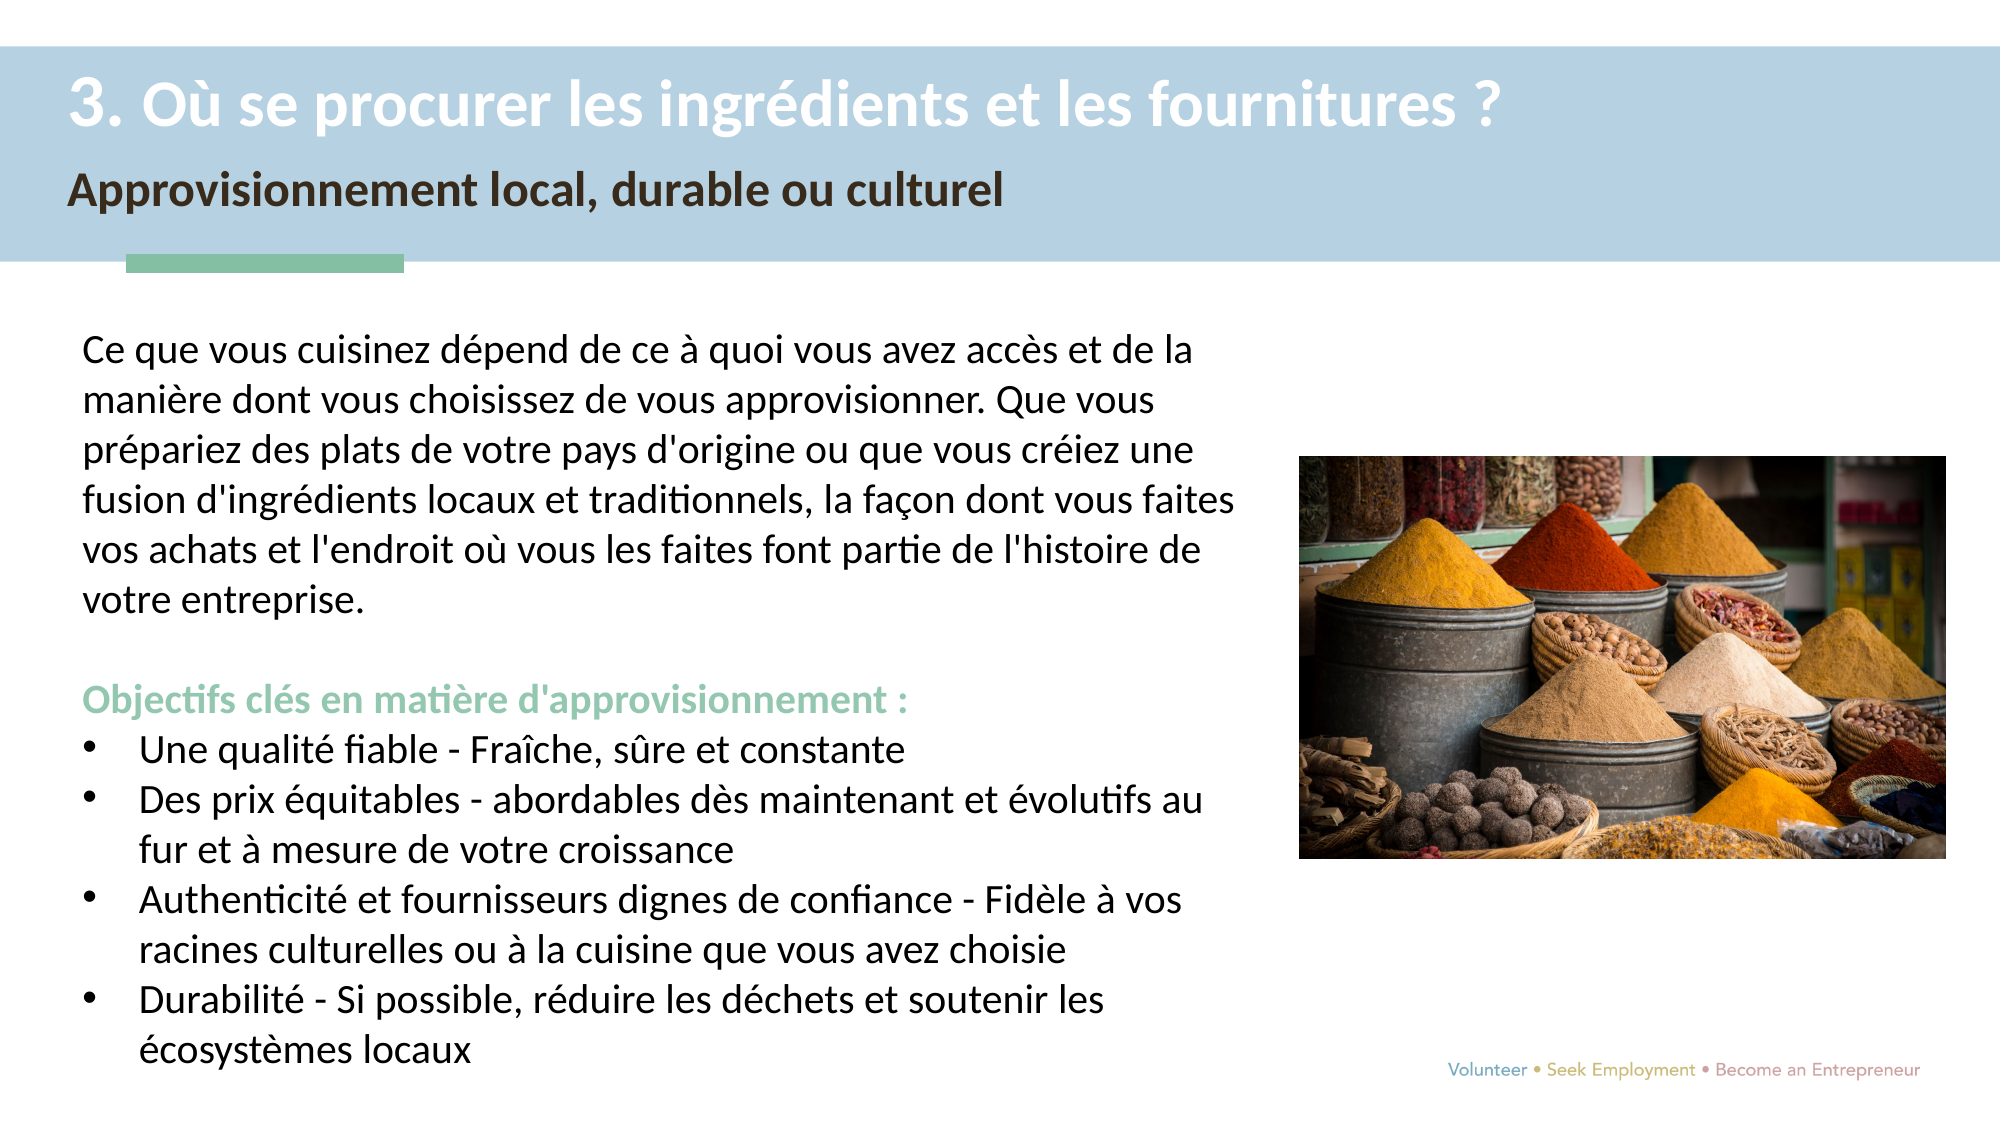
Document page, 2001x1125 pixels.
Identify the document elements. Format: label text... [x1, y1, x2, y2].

list 3. Où se procurer les ingrédients et les fournitures ? Approvisionnement local, durable ou culturel [52, 75, 1815, 261]
picture [1299, 456, 1946, 859]
text_box Ce que vous cuisinez dépend de ce à quoi vous avez accès et de la manière dont vous choisissez de vous approvisionner. Que vous prépariez des plats de votre pays d'origine ou que vous créiez une fusion d'ingrédients locaux et traditionnels, la façon dont vous faites vos achats et l'endroit où vous les faites font partie de l'histoire de votre entreprise. Objectifs clés en matière d'approvisionnement : Une qualité fiable - Fraîche, sûre et constante Des prix équitables - abordables dès maintenant et évolutifs au fur et à mesure de votre croissance Authenticité et fournisseurs dignes de confiance - Fidèle à vos racines culturelles ou à la cuisine que vous avez choisie Durabilité - Si possible, réduire les déchets et soutenir les écosystèmes locaux [67, 313, 1272, 1125]
picture [1418, 1046, 1971, 1103]
